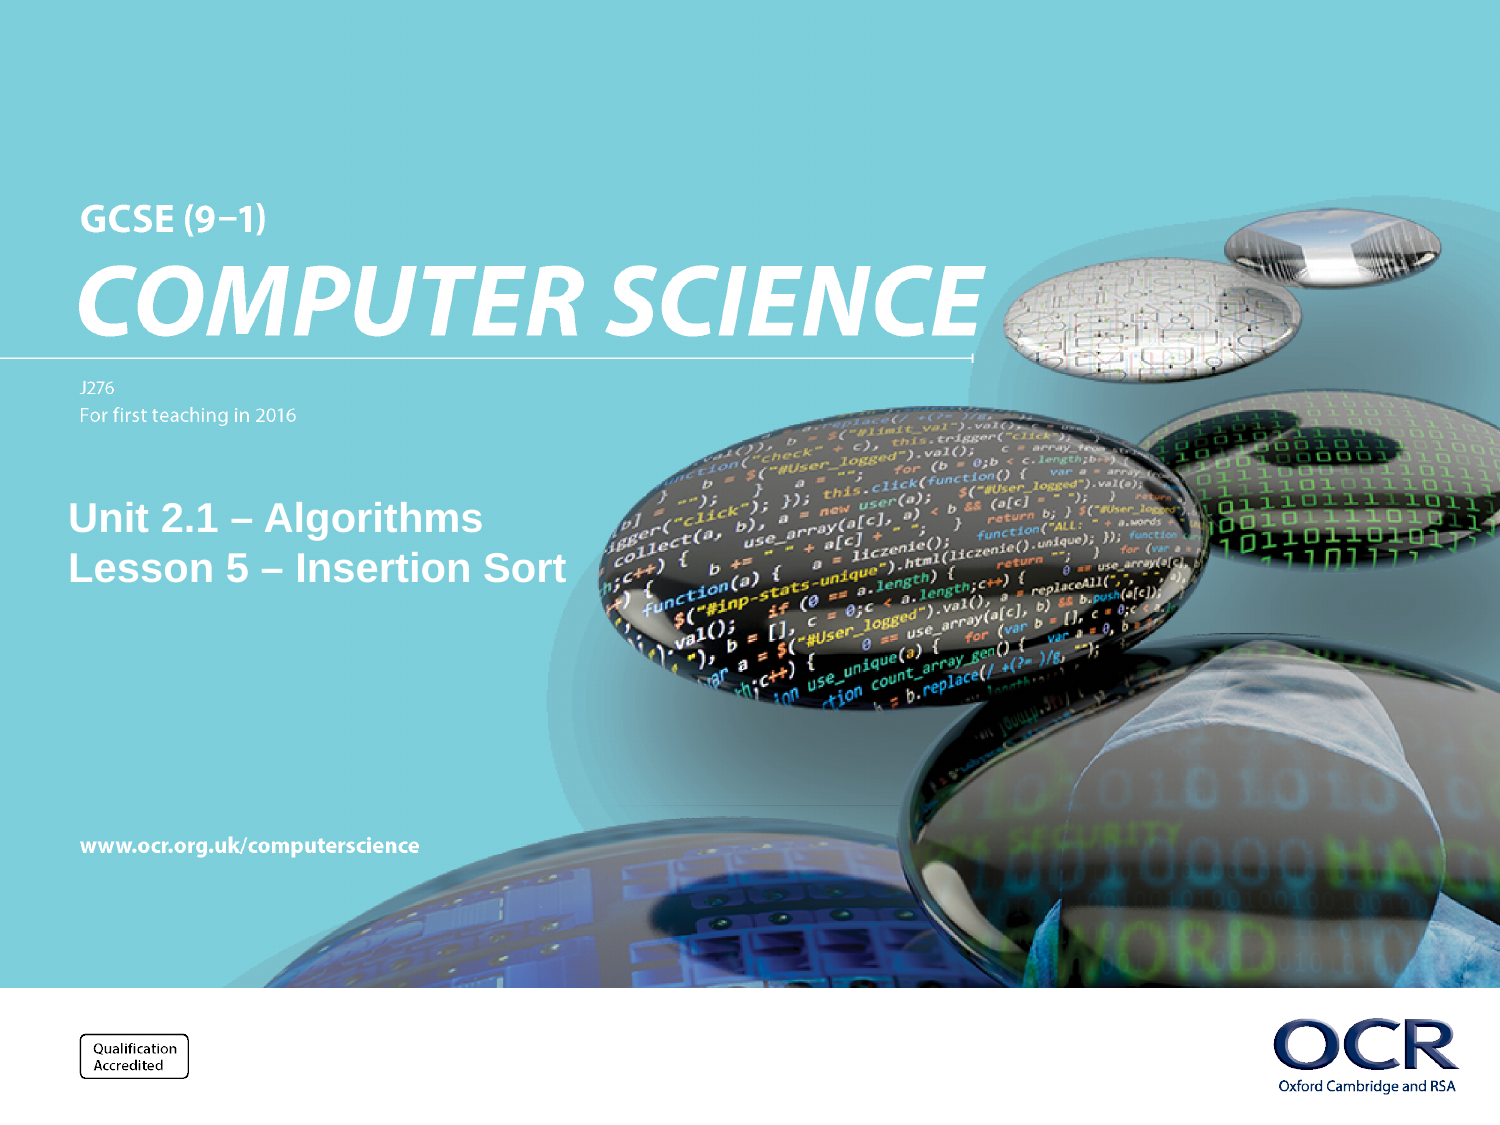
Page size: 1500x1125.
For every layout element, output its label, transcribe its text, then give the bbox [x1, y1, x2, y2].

title Unit 2.1 – Algorithms Lesson 5 – Insertion Sort [53, 420, 597, 662]
picture [0, 0, 1500, 1125]
